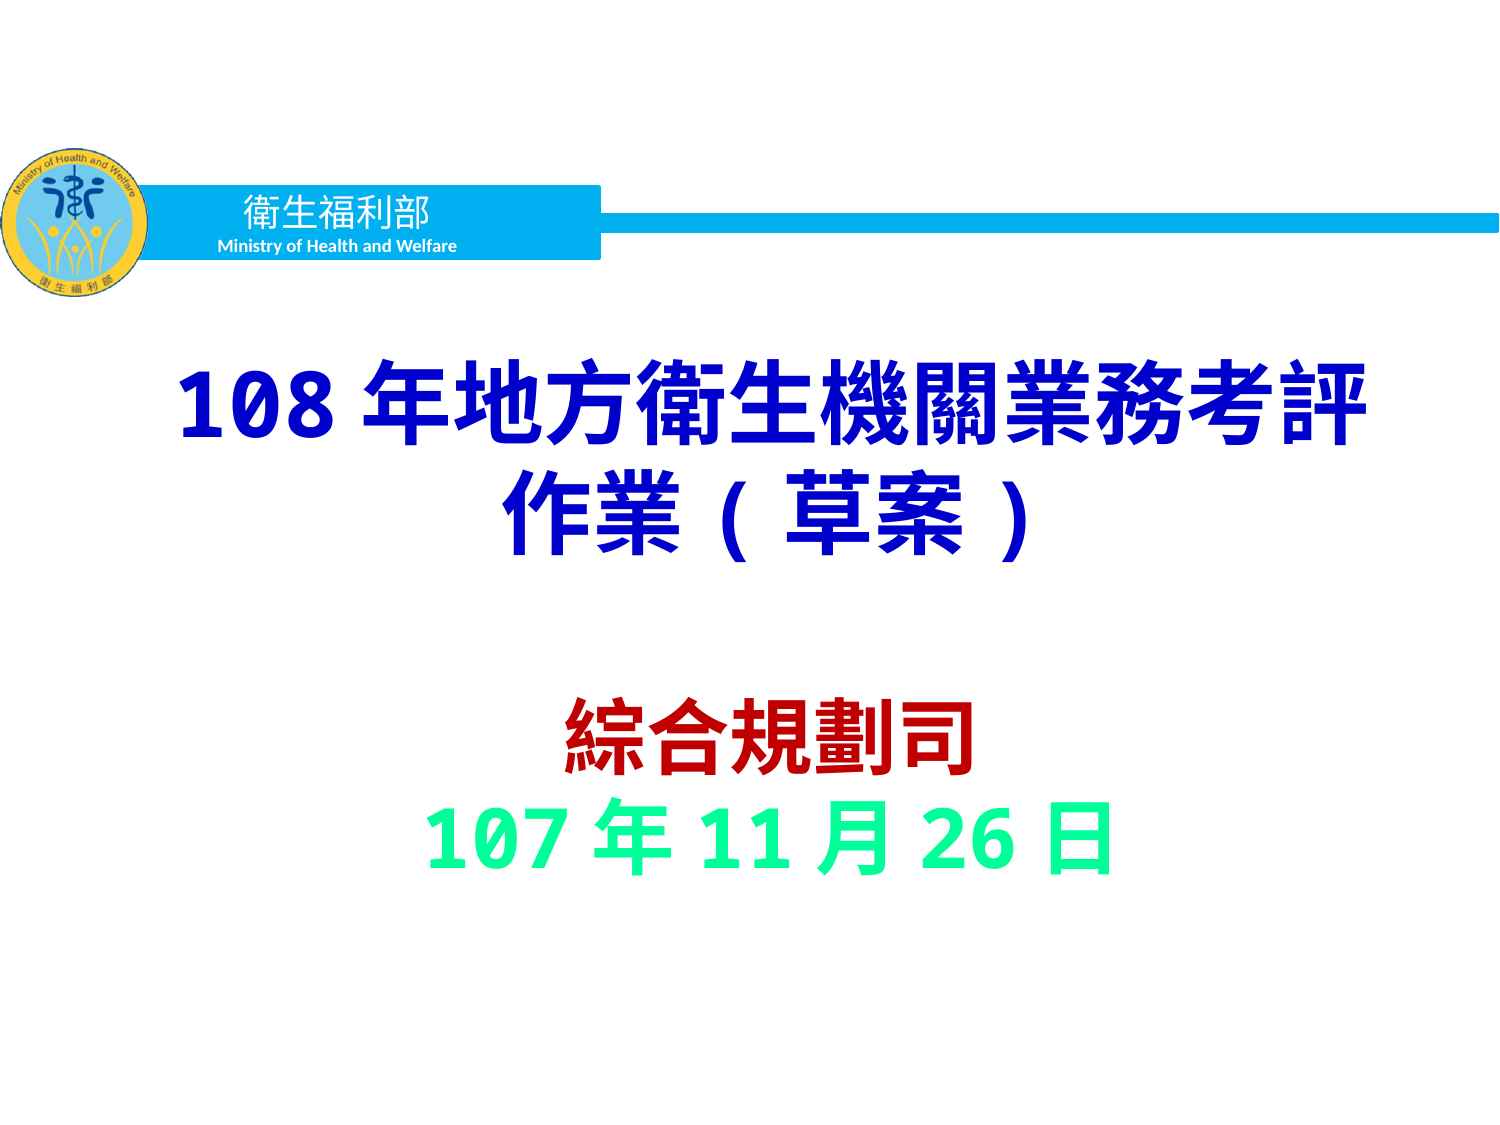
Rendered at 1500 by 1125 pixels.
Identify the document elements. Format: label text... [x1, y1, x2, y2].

picture [0, 148, 148, 297]
title 108年地方衛生機關業務考評 作業(草案) 綜合規劃司 107年11月26日 [112, 267, 1432, 965]
